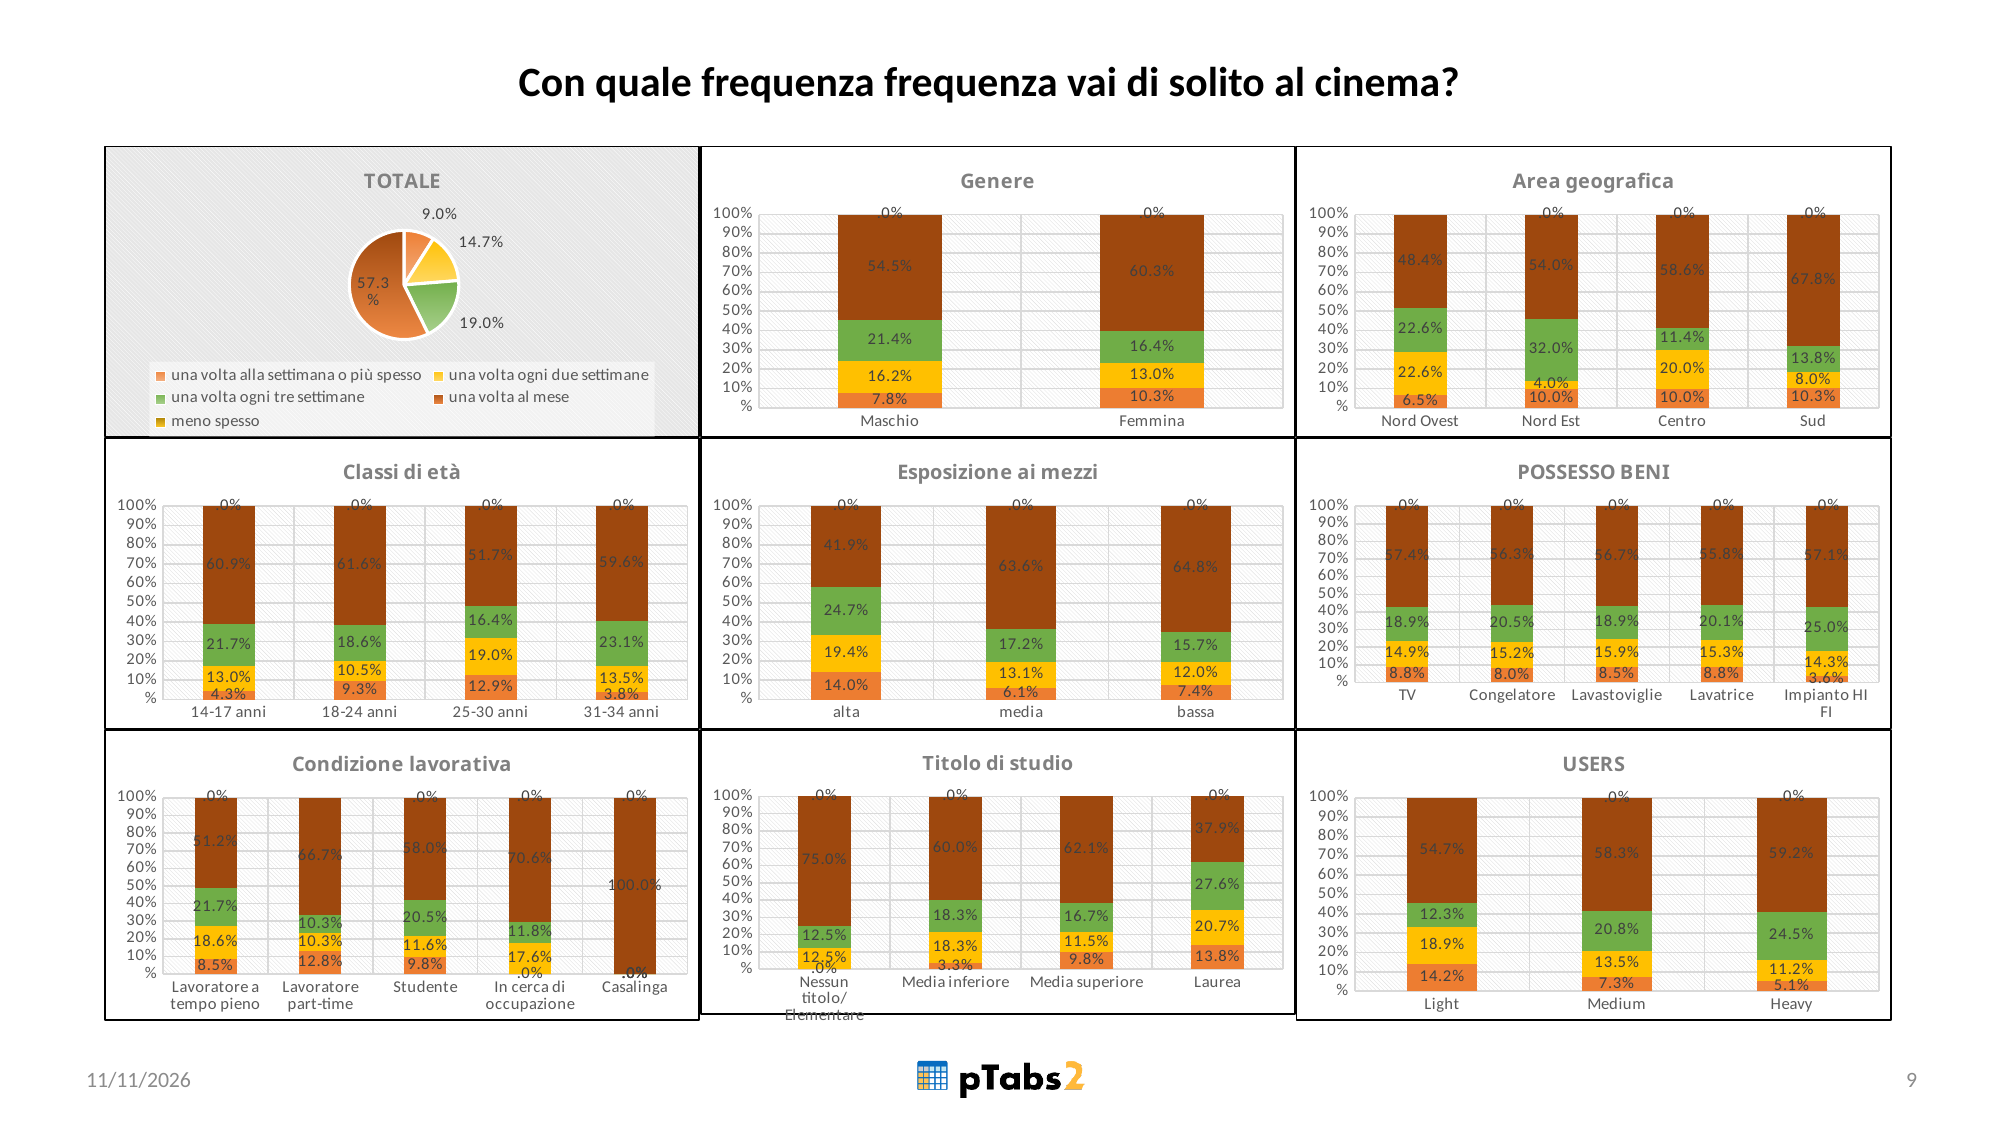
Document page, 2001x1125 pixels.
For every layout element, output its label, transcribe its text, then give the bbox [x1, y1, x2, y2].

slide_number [70, 1055, 512, 1103]
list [913, 1058, 1087, 1100]
title Con quale frequenza frequenza vai di solito al cinema? [104, 52, 1875, 115]
chart [104, 145, 1892, 1021]
slide_number 9 [1482, 1055, 1933, 1103]
